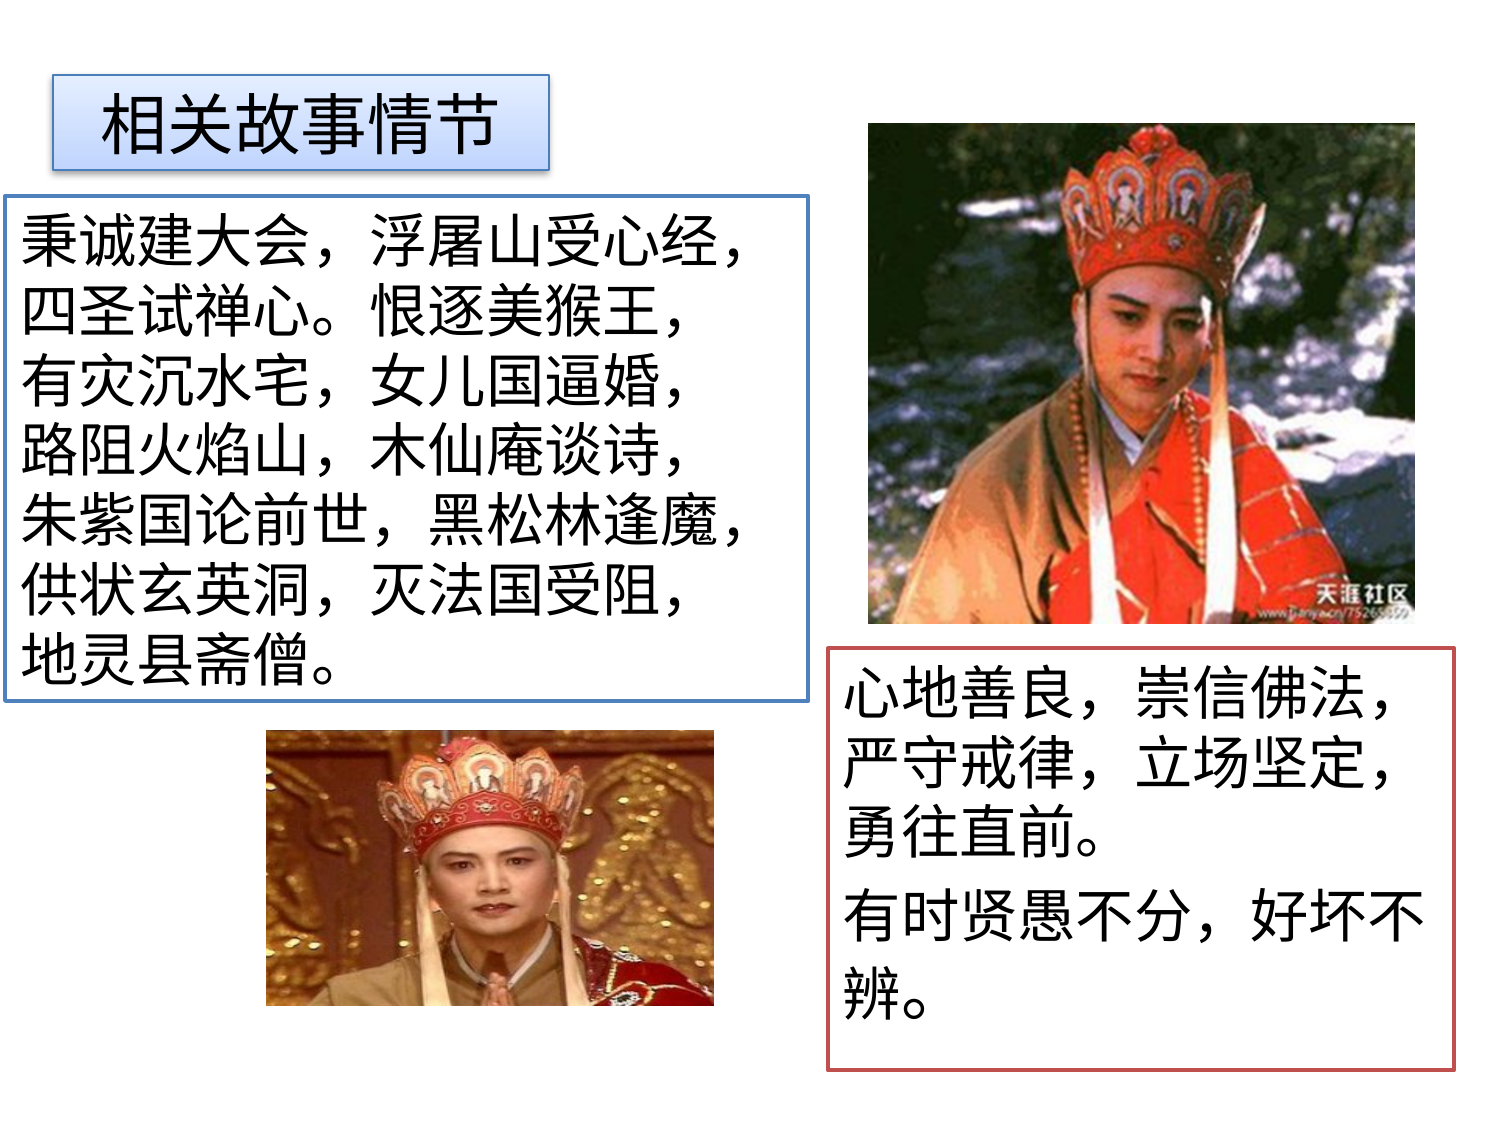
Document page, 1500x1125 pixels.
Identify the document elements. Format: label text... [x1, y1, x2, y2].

text_box 相关故事情节 [52, 74, 550, 171]
picture [265, 729, 714, 1006]
text_box 秉诚建大会，浮屠山受心经，四圣试禅心。恨逐美猴王， 有灾沉水宅，女儿国逼婚， 路阻火焰山，木仙庵谈诗， 朱紫国论前世，黑松林逢魔，供状玄英洞，灭法国受阻， 地灵县斋僧。 [3, 194, 810, 703]
list 心地善良，崇信佛法，严守戒律，立场坚定，勇往直前。 有时贤愚不分，好坏不辨。 [826, 646, 1456, 1072]
picture [867, 122, 1415, 624]
